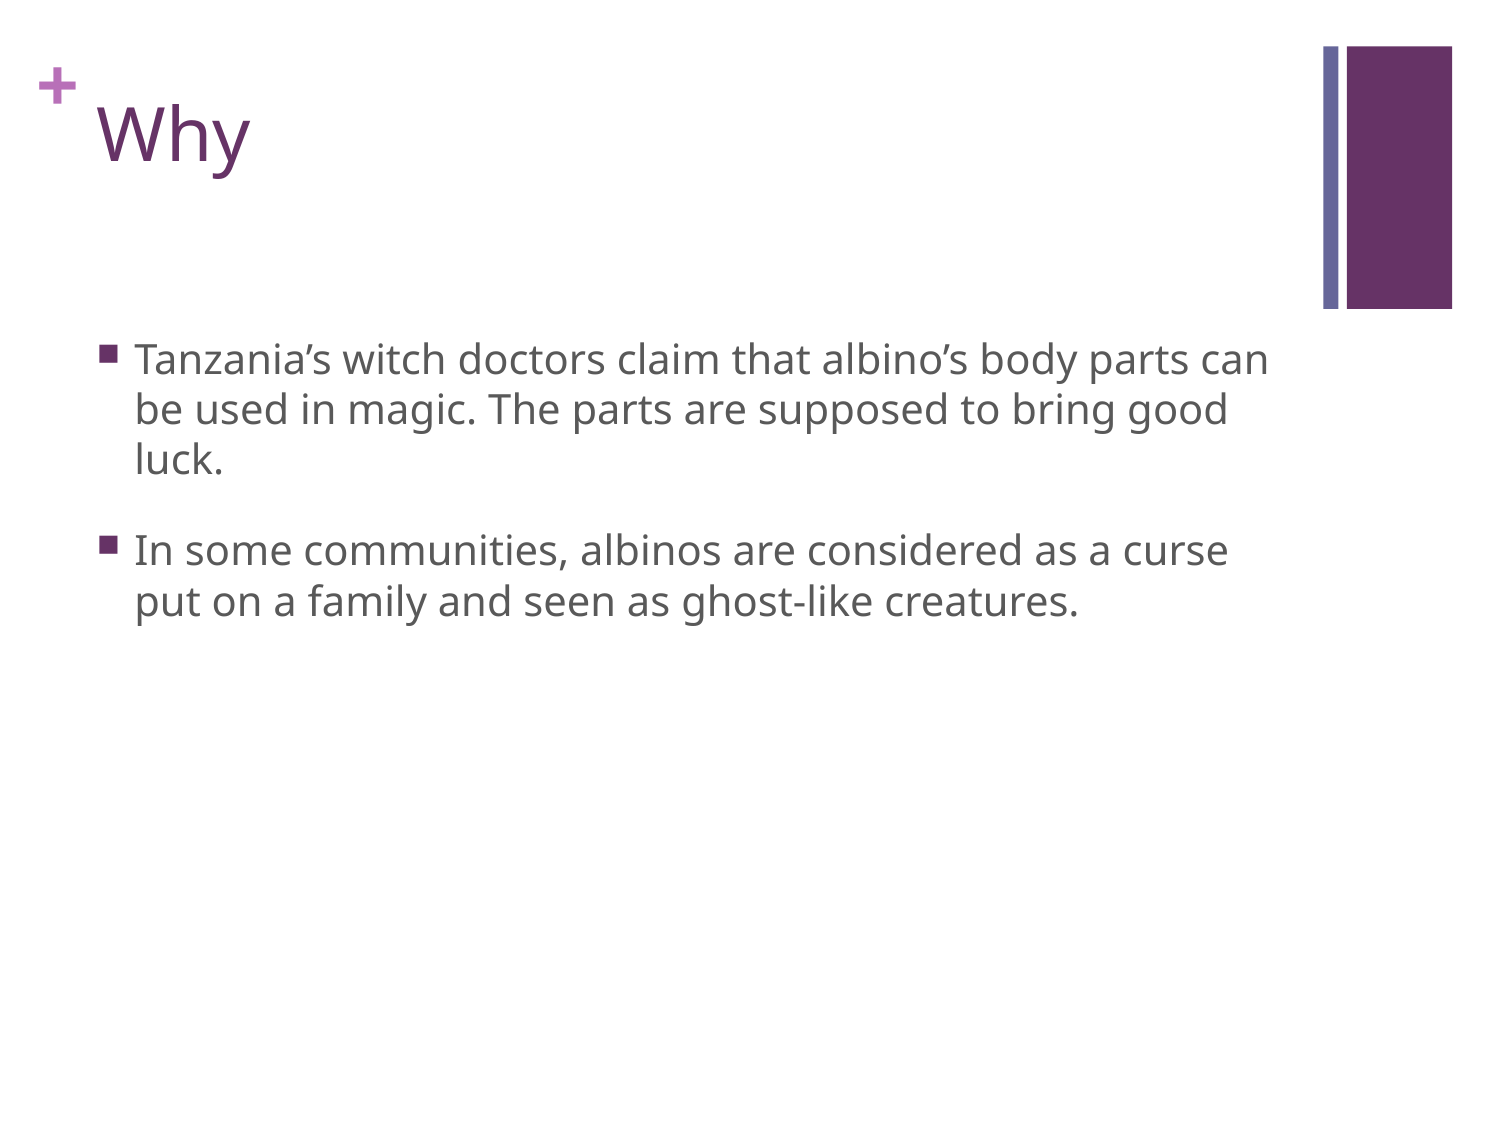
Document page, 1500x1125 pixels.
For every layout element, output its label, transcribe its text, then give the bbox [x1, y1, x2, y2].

list Tanzania’s witch doctors claim that albino’s body parts can be used in magic. The parts are supposed to bring good luck. In some communities, albinos are considered as a curse put on a family and seen as ghost-like creatures. [81, 324, 1322, 1005]
title Why [81, 79, 1322, 263]
